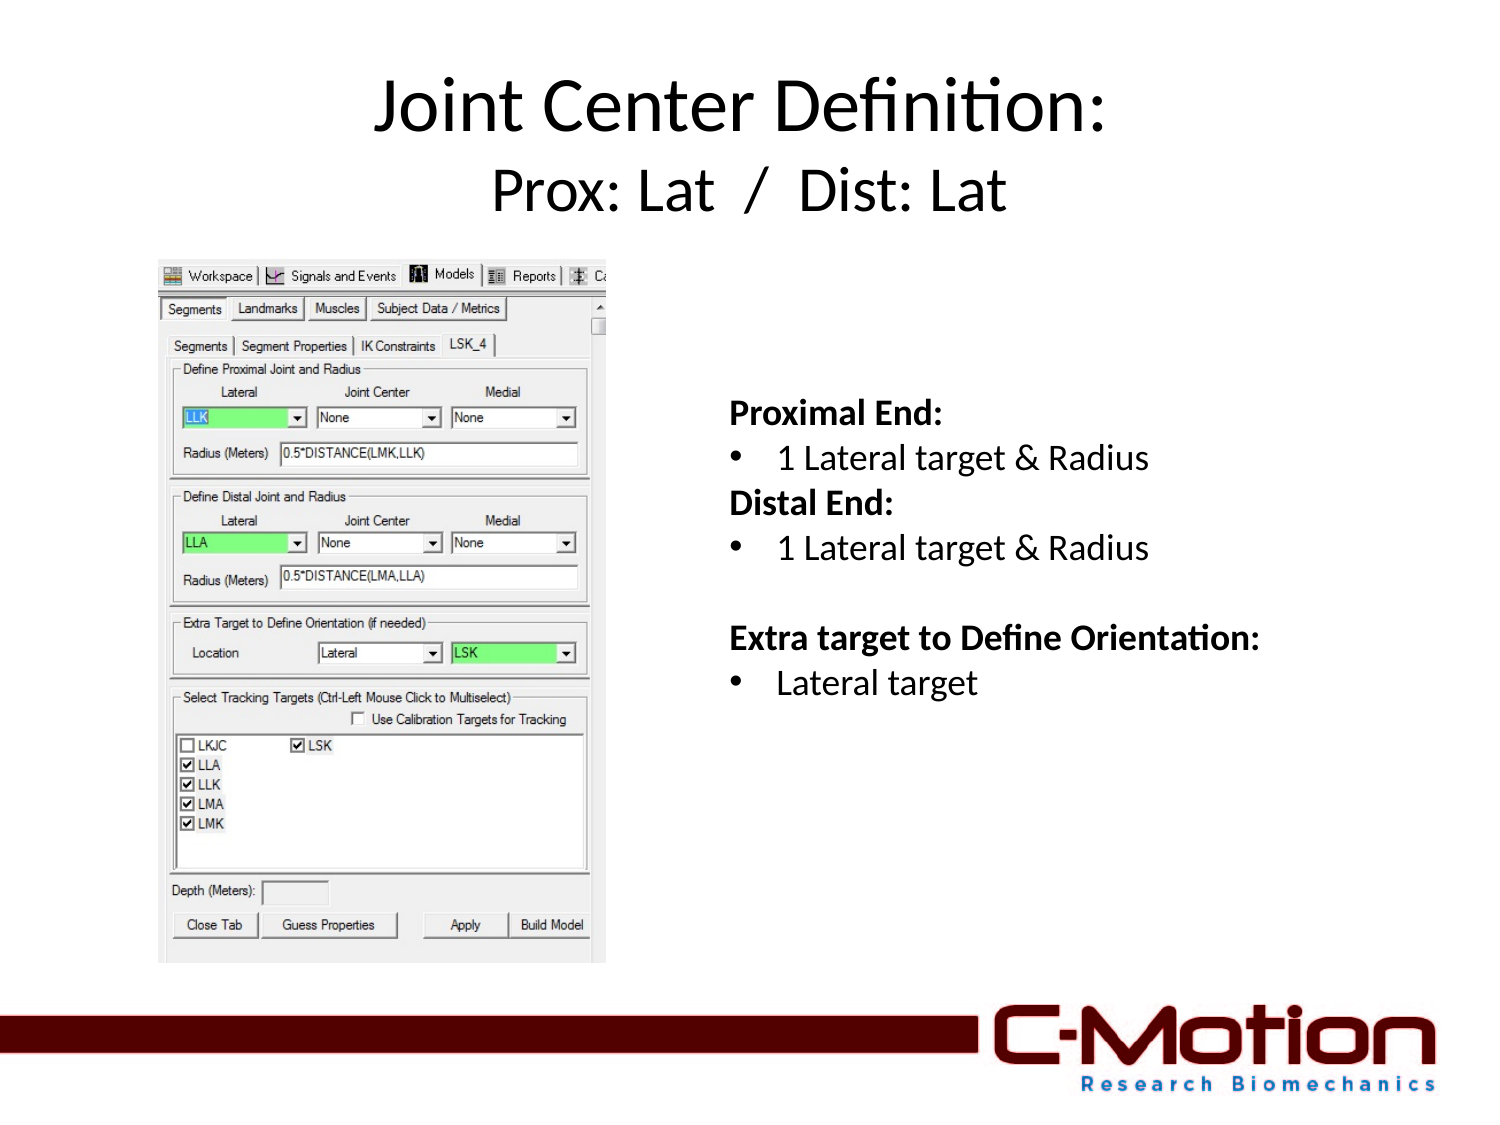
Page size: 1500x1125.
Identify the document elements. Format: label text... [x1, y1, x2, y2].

picture [0, 987, 1500, 1096]
picture [158, 257, 606, 963]
text_box Proximal End: 1 Lateral target & Radius Distal End: 1 Lateral target & Radius Extra target to Define Orientation: Lateral target [714, 380, 1344, 711]
title Joint Center Definition: Prox: Lat / Dist: Lat [75, 45, 1425, 233]
